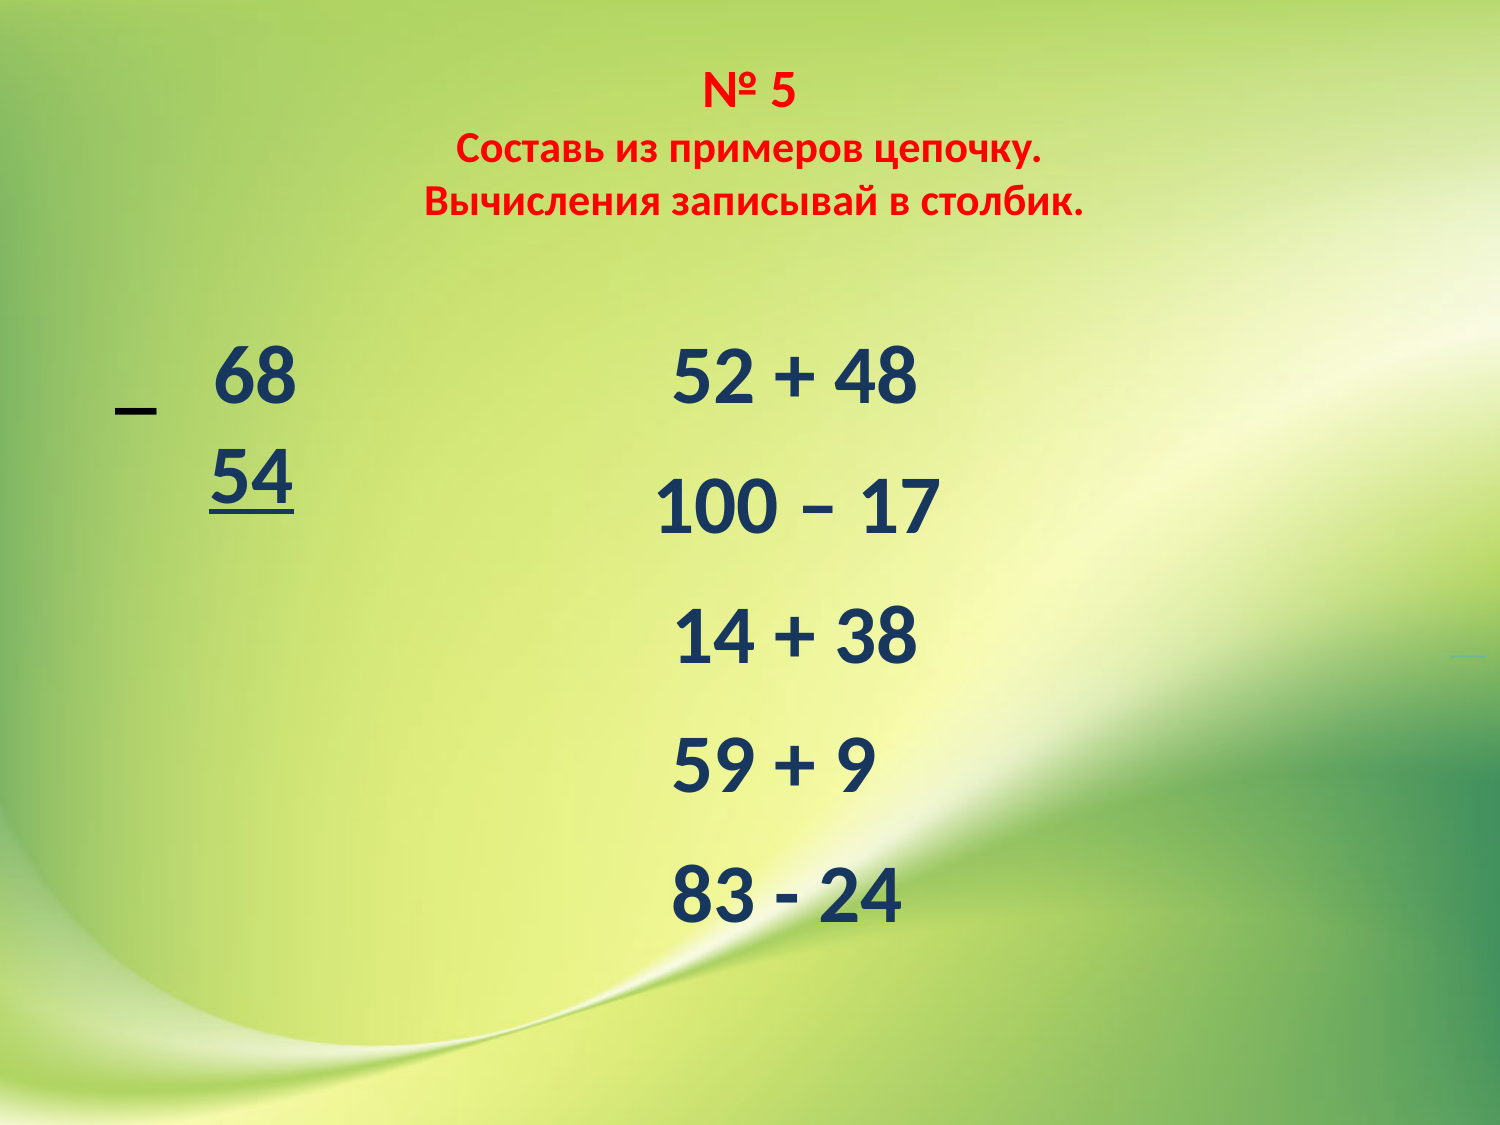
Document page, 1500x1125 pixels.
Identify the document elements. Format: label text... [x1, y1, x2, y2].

text_box _ 68 54 [100, 312, 313, 528]
title № 5 Составь из примеров цепочку. Вычисления записывай в столбик. [75, 45, 1425, 233]
text_box [0, 0, 1500, 1125]
text_box 52 + 48 100 – 17 14 + 38 59 + 9 83 - 24 [637, 312, 1200, 947]
